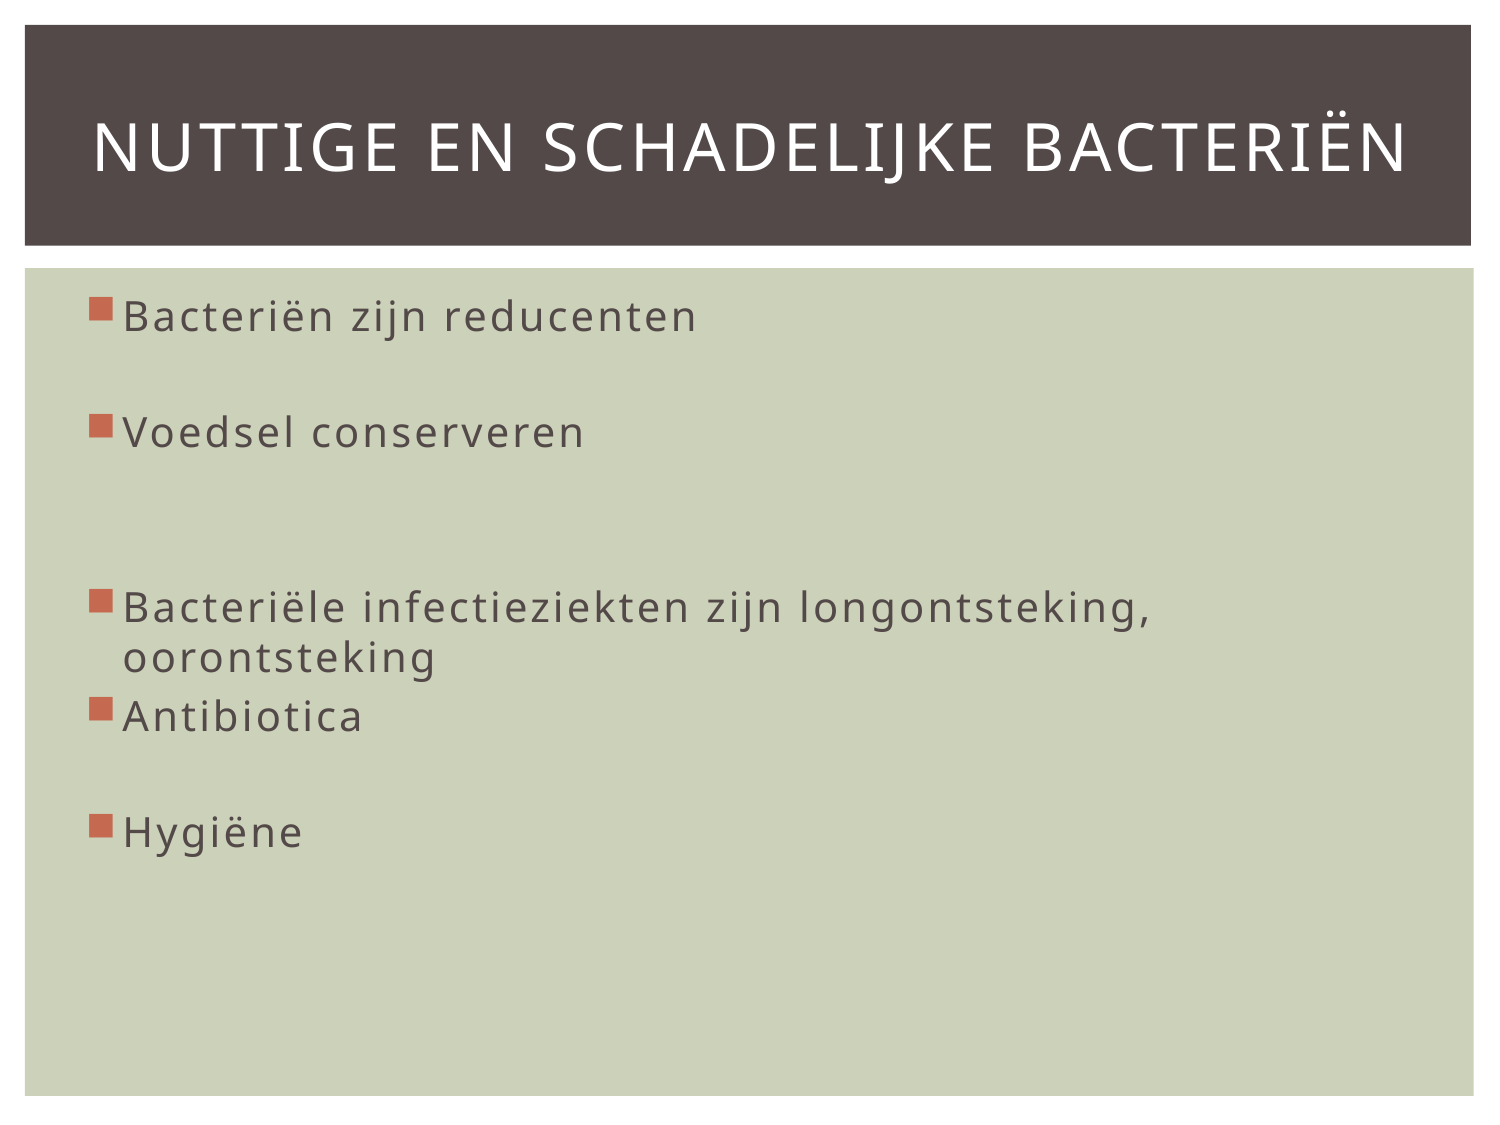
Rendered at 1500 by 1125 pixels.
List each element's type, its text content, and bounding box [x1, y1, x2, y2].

list Bacteriën zijn reducenten Voedsel conserveren Bacteriële infectieziekten zijn longontsteking, oorontsteking Antibiotica Hygiëne [62, 281, 1442, 1005]
title Nuttige en schadelijke bacteriën [62, 58, 1438, 232]
